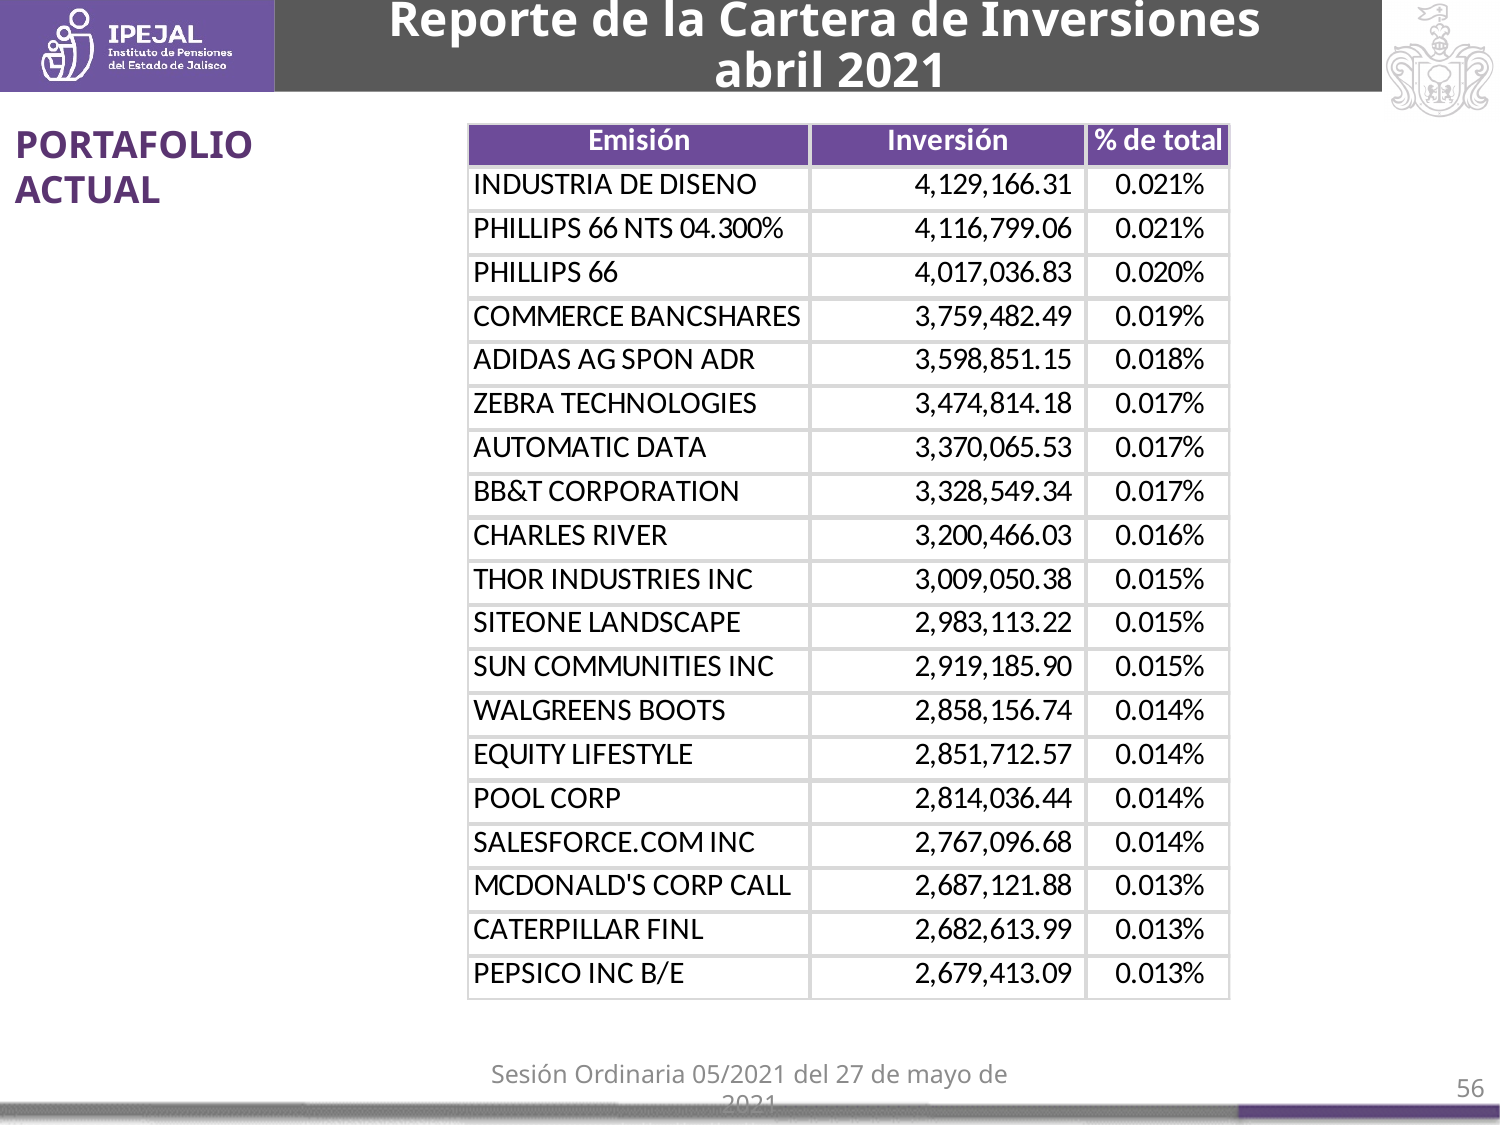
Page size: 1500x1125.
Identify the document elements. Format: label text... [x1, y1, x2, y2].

picture [0, 1096, 1500, 1125]
picture [0, 0, 275, 92]
slide_number 56 [1149, 1059, 1500, 1120]
picture [466, 122, 1233, 1002]
footer Sesión Ordinaria 05/2021 del 27 de mayo de 2021 [467, 1058, 1033, 1119]
text_box PORTAFOLIO ACTUAL [0, 113, 300, 219]
text_box Reporte de la Cartera de Inversiones abril 2021 [278, 0, 1385, 94]
